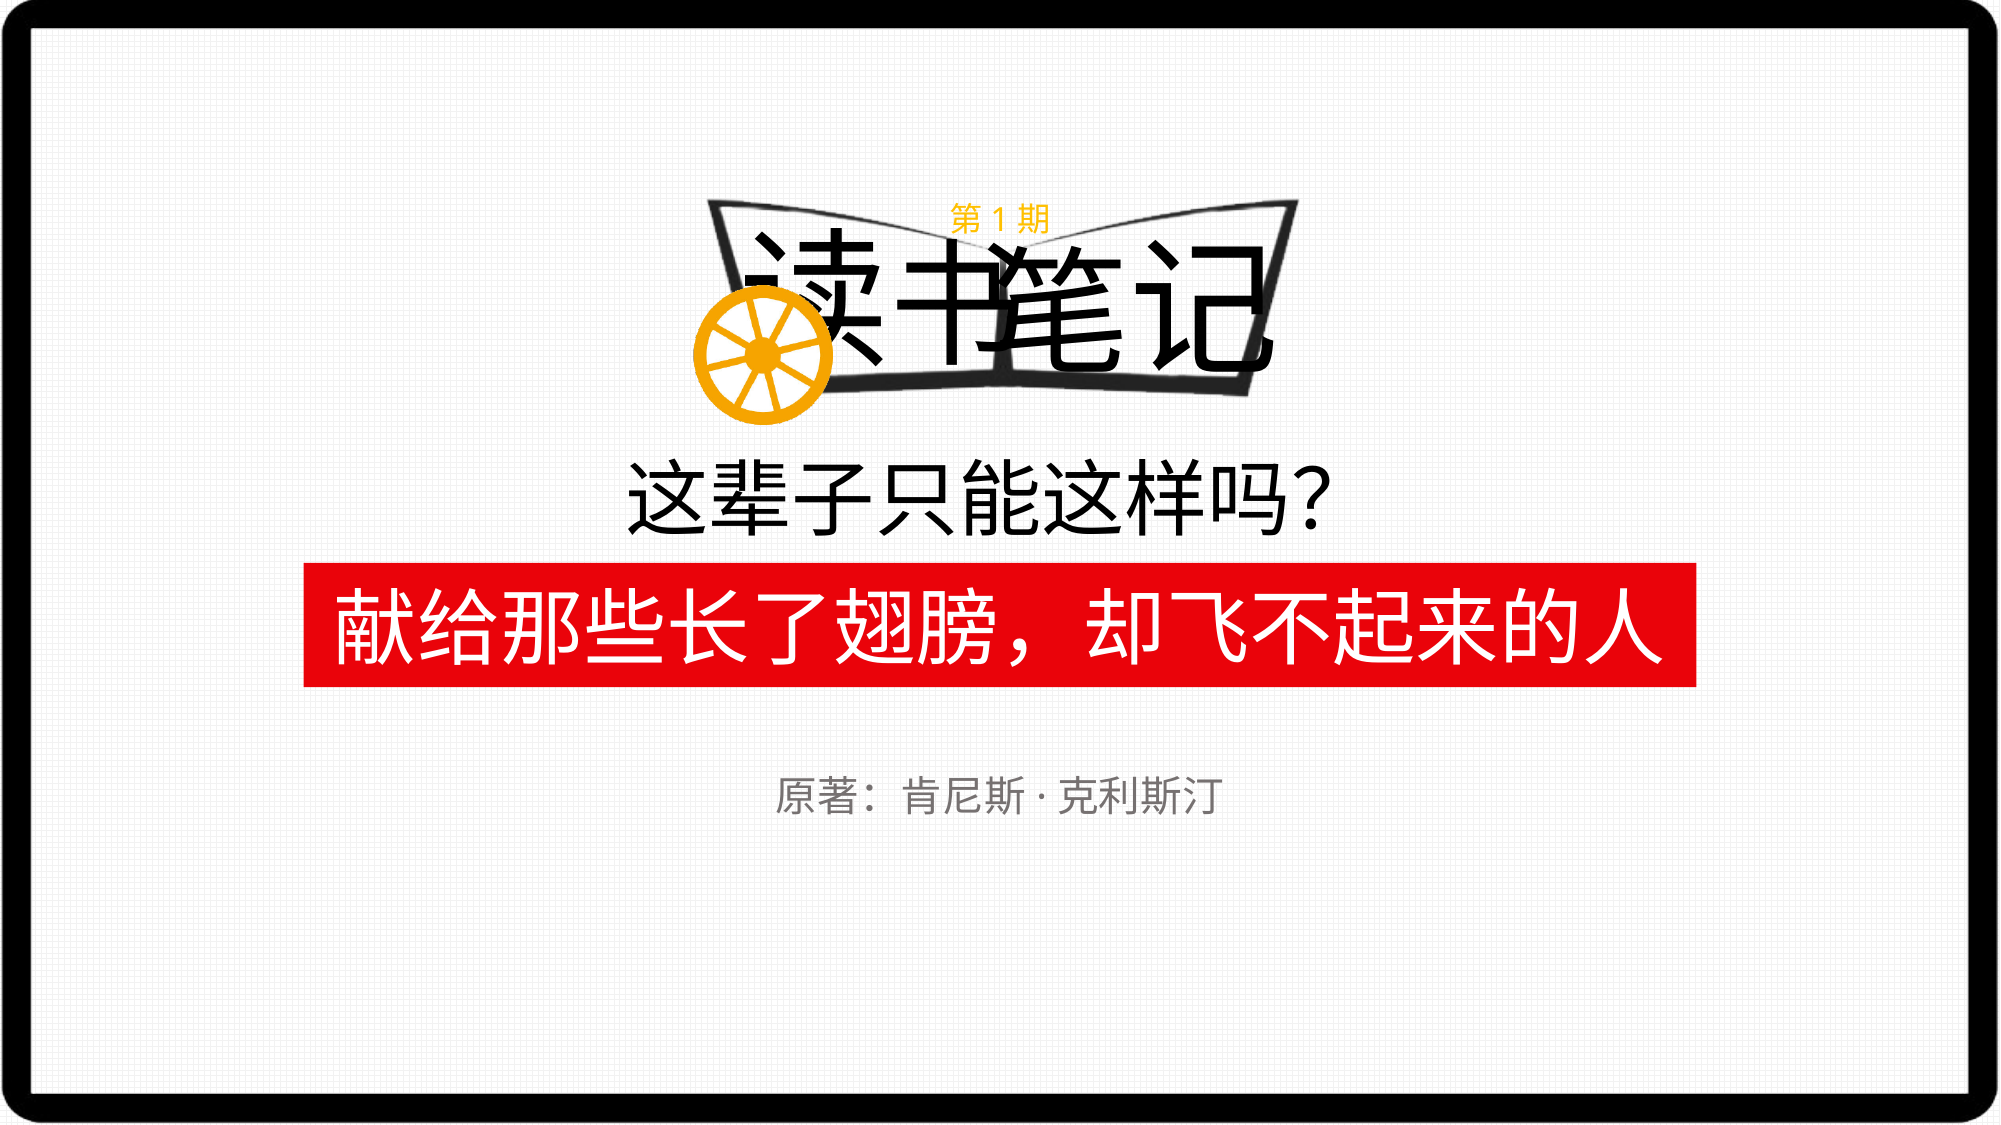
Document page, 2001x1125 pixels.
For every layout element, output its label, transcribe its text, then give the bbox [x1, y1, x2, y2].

text_box 献给那些长了翅膀，却飞不起来的人 [303, 562, 1697, 688]
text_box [686, 190, 1314, 430]
picture [0, 0, 2000, 1125]
text_box 原著：肯尼斯·克利斯汀 [760, 762, 1240, 828]
text_box 这辈子只能这样吗？ [512, 438, 1488, 554]
